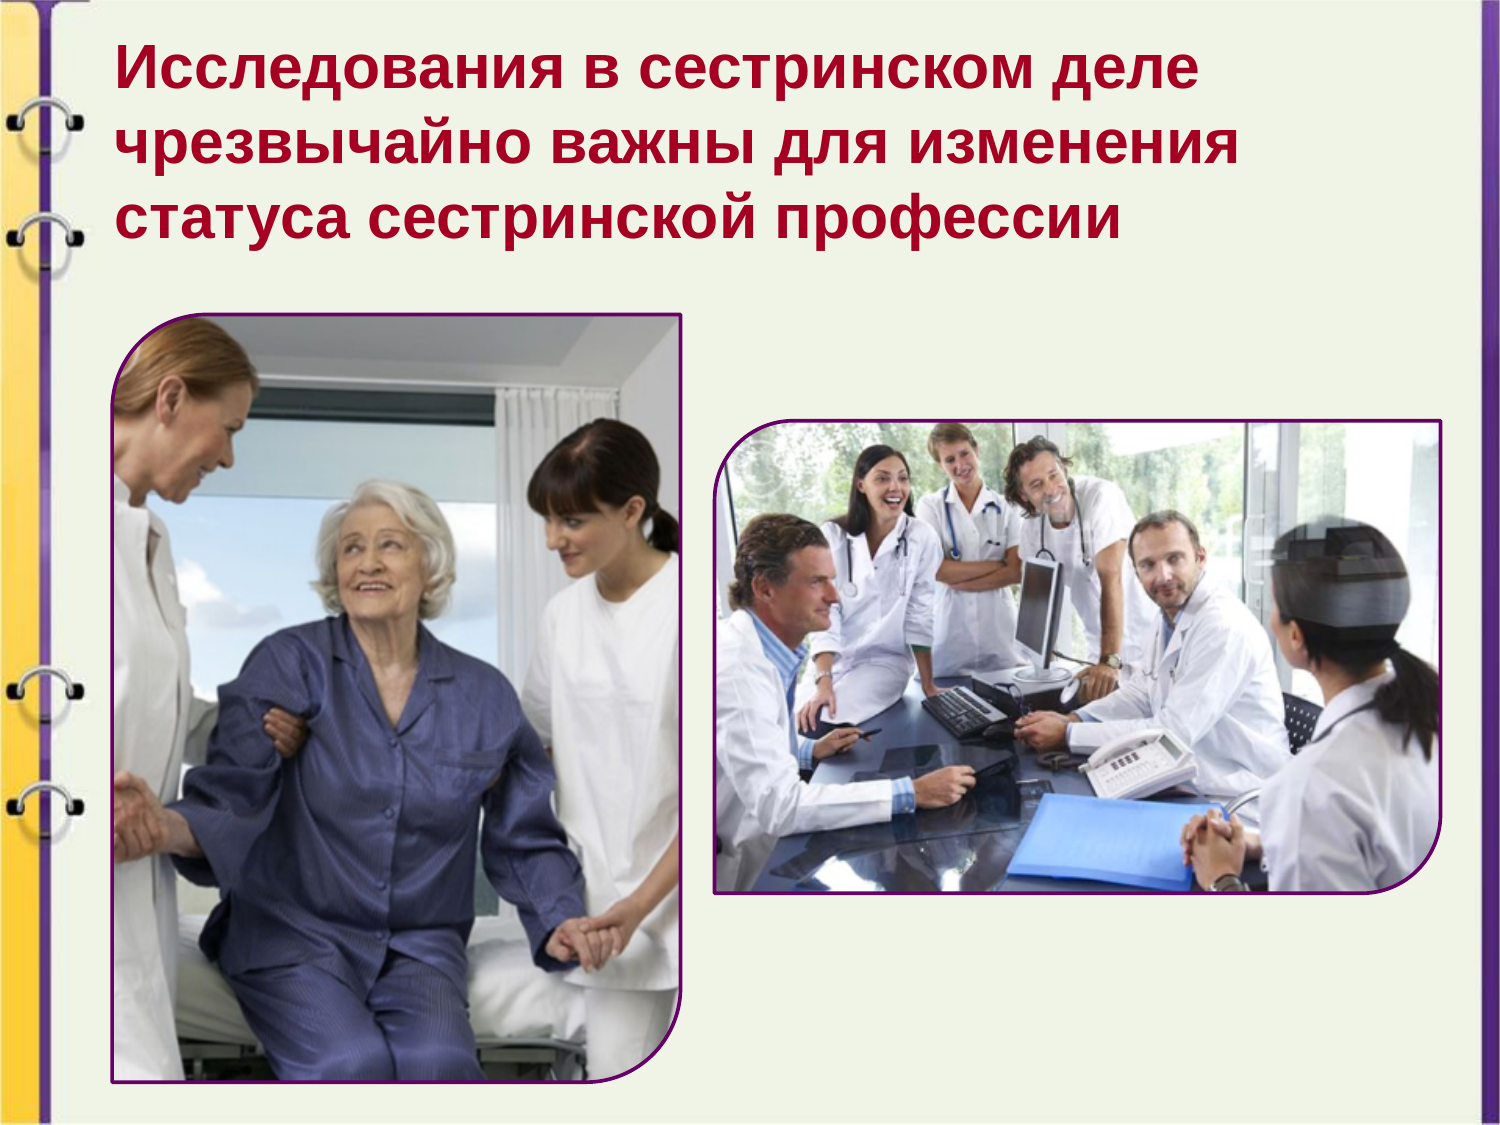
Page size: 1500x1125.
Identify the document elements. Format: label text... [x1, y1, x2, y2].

picture [0, 0, 1500, 1125]
text_box Исследования в сестринском деле чрезвычайно важны для изменения статуса сестринской профессии [100, 19, 1447, 259]
